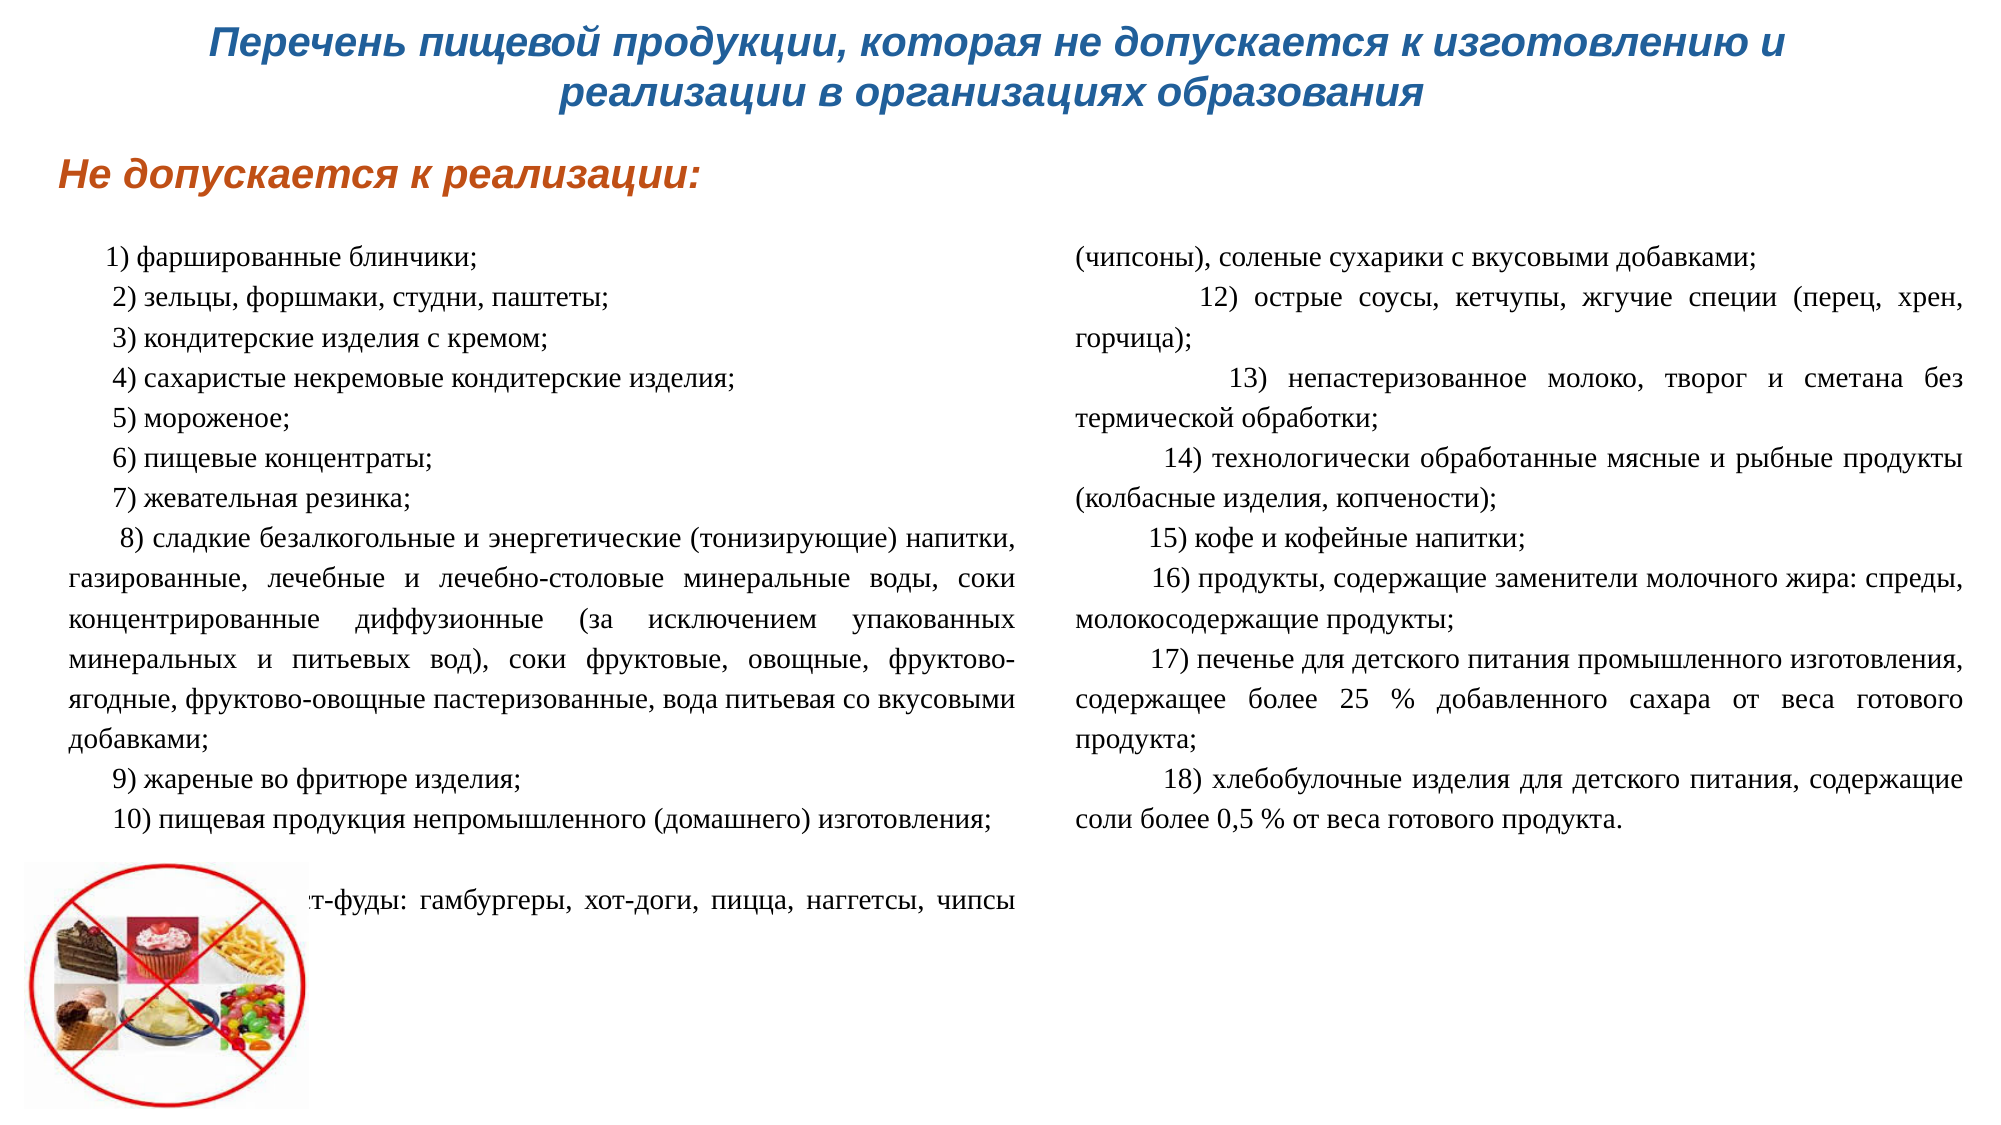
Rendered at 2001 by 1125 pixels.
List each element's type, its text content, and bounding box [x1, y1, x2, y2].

text_box 1) фаршированные блинчики; 2) зельцы, форшмаки, студни, паштеты; 3) кондитерские изделия с кремом; 4) сахаристые некремовые кондитерские изделия; 5) мороженое; 6) пищевые концентраты; 7) жевательная резинка; 8) сладкие безалкогольные и энергетические (тонизирующие) напитки, газированные, лечебные и лечебно-столовые минеральные воды, соки концентрированные диффузионные (за исключением упакованных минеральных и питьевых вод), соки фруктовые, овощные, фруктово-ягодные, фруктово-овощные пастеризованные, вода питьевая со вкусовыми добавками; 9) жареные во фритюре изделия; 10) пищевая продукция непромышленного (домашнего) изготовления; 11) фаст-фуды: гамбургеры, хот-доги, пицца, наггетсы, чипсы (чипсоны), соленые сухарики с вкусовыми добавками; 12) острые соусы, кетчупы, жгучие специи (перец, хрен, горчица); 13) непастеризованное молоко, творог и сметана без термической обработки; 14) технологически обработанные мясные и рыбные продукты (колбасные изделия, копчености); 15) кофе и кофейные напитки; 16) продукты, содержащие заменители молочного жира: спреды, молокосодержащие продукты; 17) печенье для детского питания промышленного изготовления, содержащее более 25 % добавленного сахара от веса готового продукта; 18) хлебобулочные изделия для детского питания, содержащие соли более 0,5 % от веса готового продукта. [53, 224, 1979, 935]
title Перечень пищевой продукции, которая не допускается к изготовлению и реализации в организациях образования [159, 12, 1824, 203]
text_box Не допускается к реализации: [56, 129, 1448, 197]
picture [24, 862, 309, 1110]
